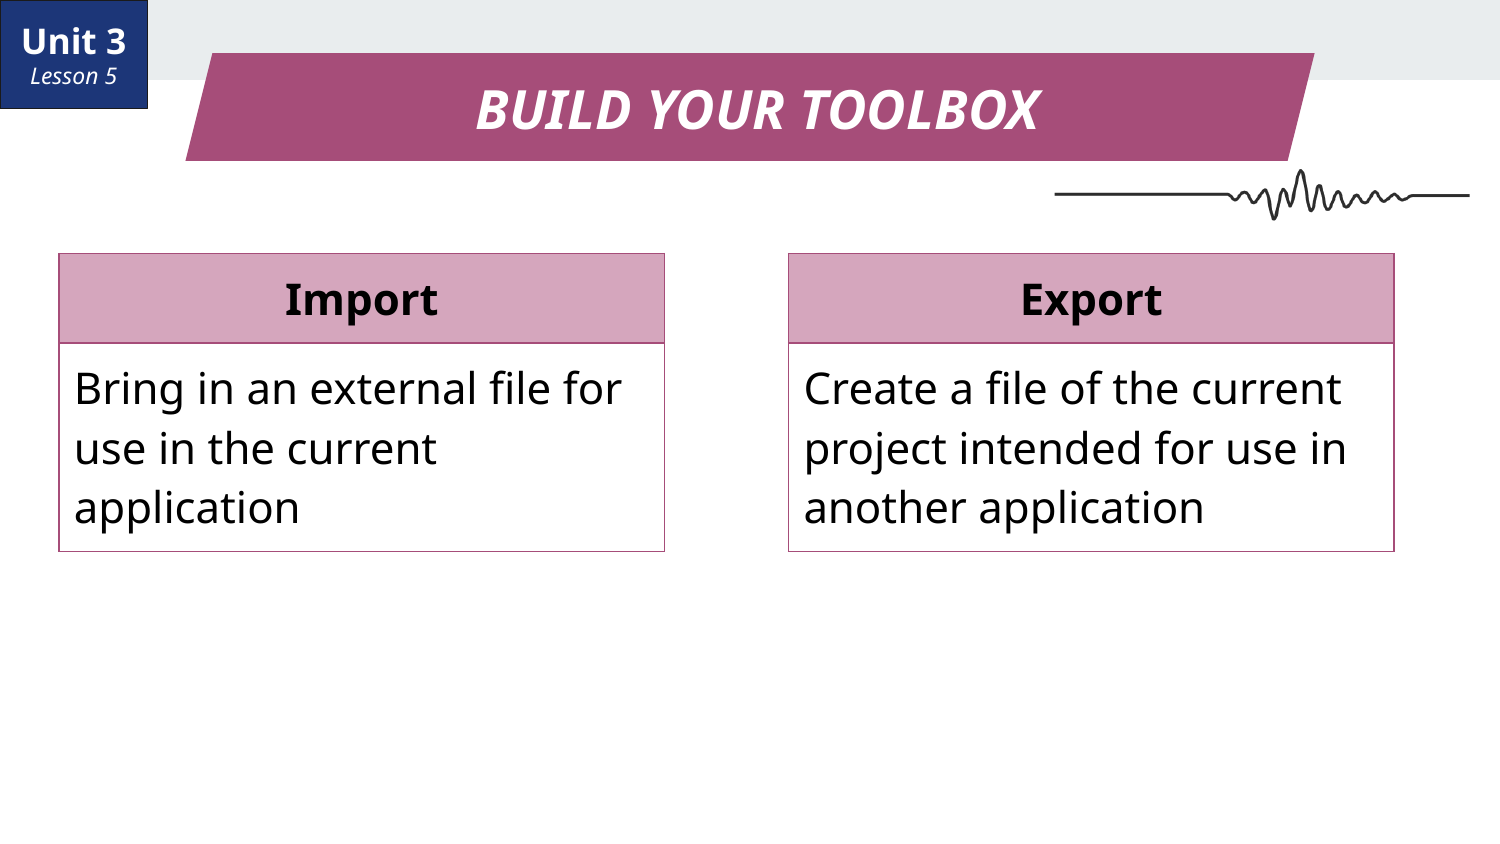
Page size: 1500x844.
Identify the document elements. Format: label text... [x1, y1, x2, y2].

table_cell Bring in an external file for use in the current application [60, 344, 664, 551]
text_box [210, 53, 1315, 60]
table_header Export [789, 254, 1393, 342]
picture [1054, 160, 1470, 224]
text_box [185, 155, 1290, 161]
table_cell Create a file of the current project intended for use in another application [789, 344, 1393, 551]
table_header Import [60, 254, 664, 342]
text_box Unit 3 Lesson 5 [0, 0, 148, 109]
title BUILD YOUR TOOLBOX [59, 60, 1457, 155]
